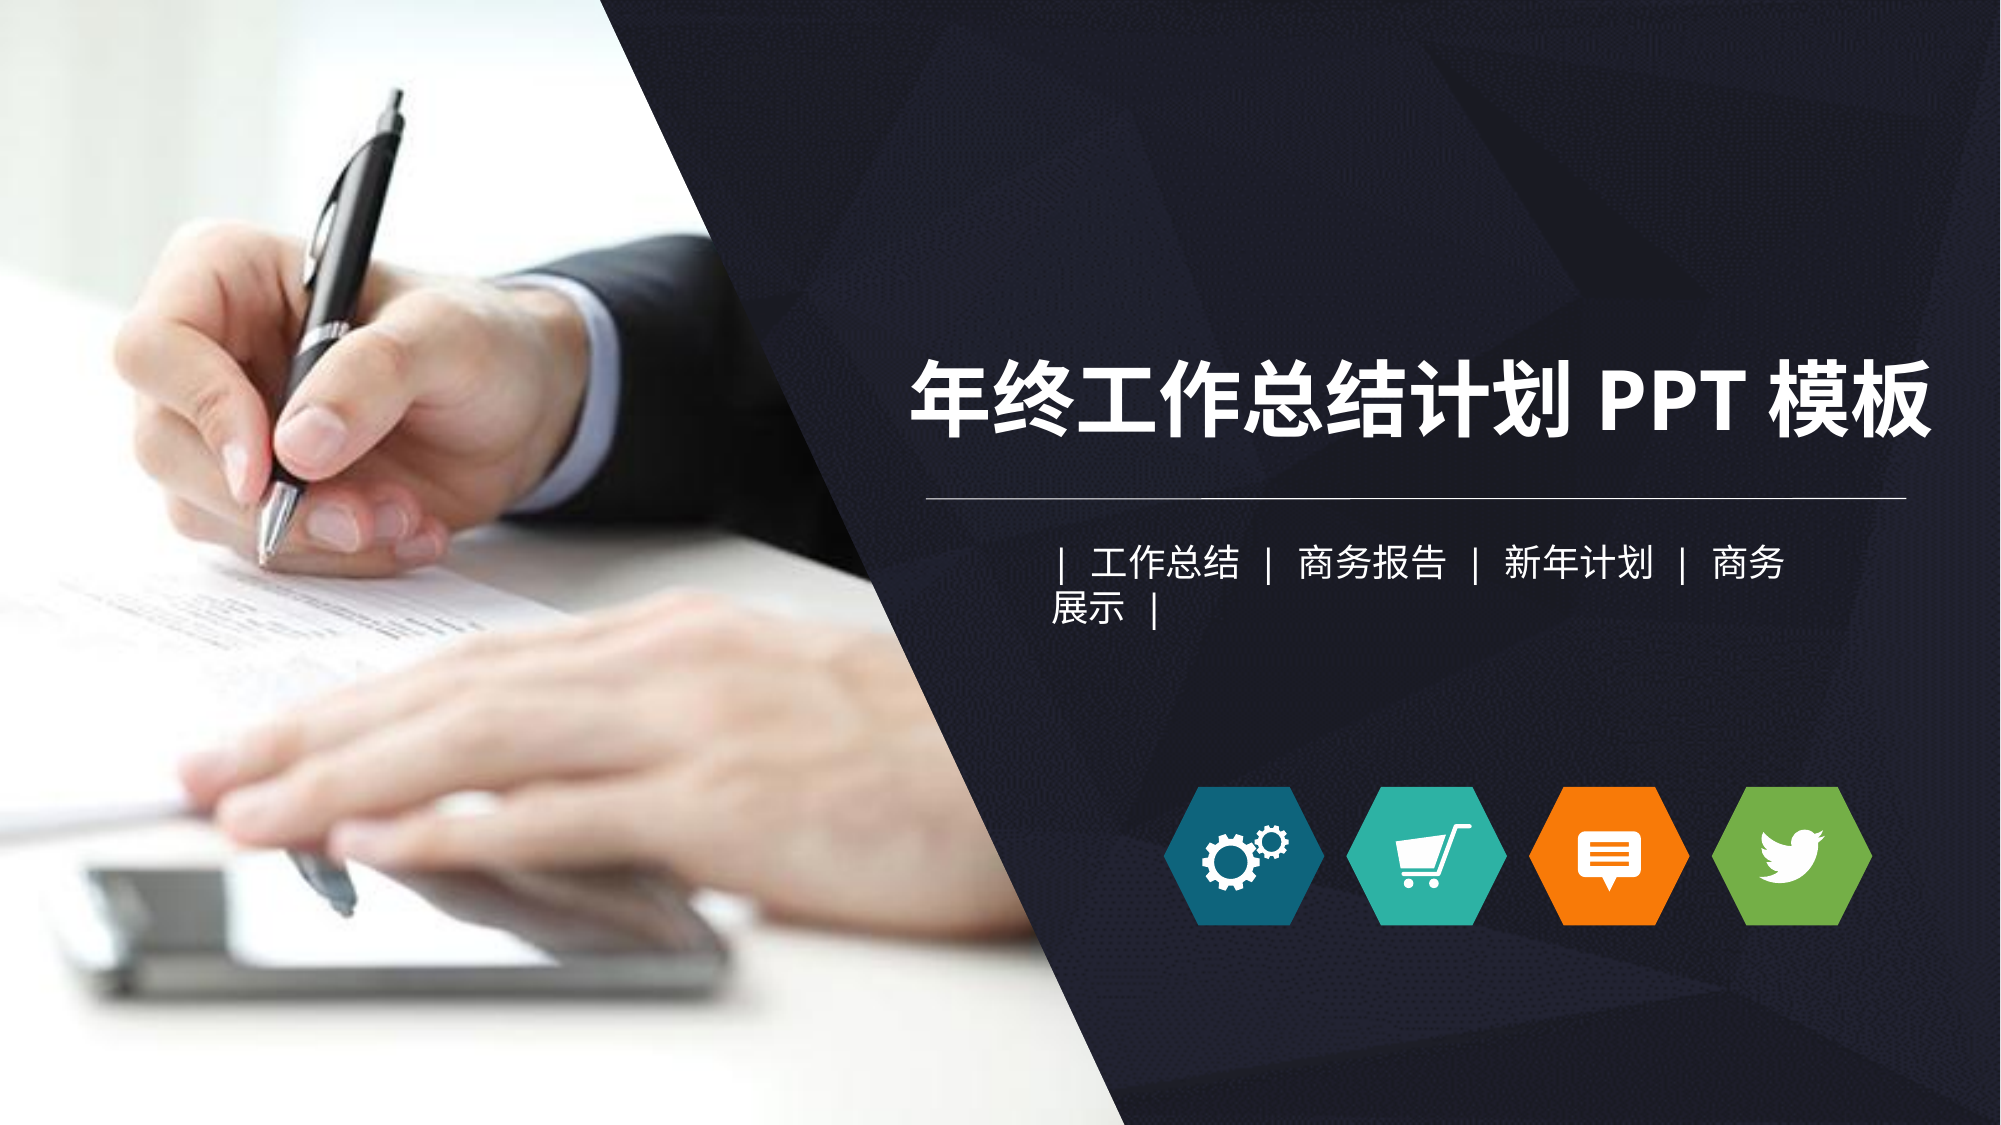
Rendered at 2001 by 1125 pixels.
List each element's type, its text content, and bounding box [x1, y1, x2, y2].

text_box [1163, 786, 1325, 926]
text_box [1711, 786, 1873, 926]
text_box 年终工作总结计划PPT模板 [1125, 339, 1949, 455]
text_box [1529, 786, 1690, 926]
text_box | 工作总结 | 商务报告 | 新年计划 | 商务展示 | [1125, 531, 1825, 637]
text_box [1346, 786, 1508, 926]
picture [0, 0, 2001, 1125]
